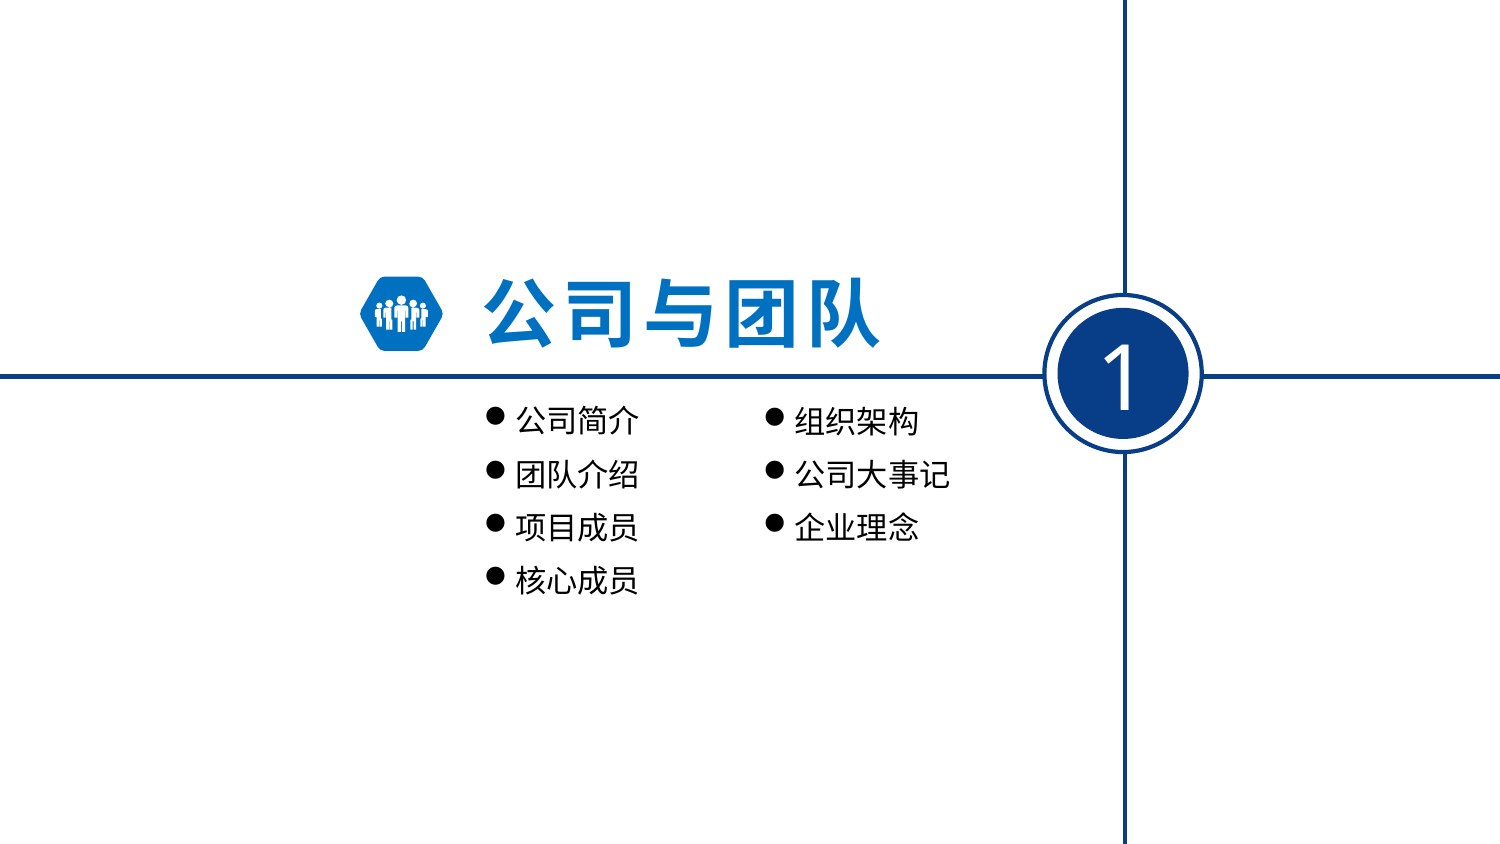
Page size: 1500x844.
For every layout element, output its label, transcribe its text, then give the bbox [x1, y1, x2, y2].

text_box 1 [1055, 305, 1120, 375]
text_box [1129, 293, 1204, 375]
text_box 组织架构 [763, 402, 1093, 440]
text_box [1042, 292, 1120, 375]
text_box 企业理念 [763, 508, 1093, 546]
text_box 公司大事记 [763, 455, 1093, 494]
text_box 1 [1129, 385, 1190, 441]
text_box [359, 276, 443, 352]
text_box 团队介绍 [483, 454, 814, 493]
text_box 1 [1056, 385, 1120, 441]
text_box 公司与团队 [466, 259, 907, 365]
text_box 公司简介 [483, 401, 814, 440]
text_box 项目成员 [483, 508, 763, 546]
text_box [1129, 385, 1204, 454]
text_box [1077, 435, 1120, 455]
text_box [1043, 385, 1061, 402]
text_box 1 [1129, 306, 1191, 375]
text_box 核心成员 [483, 561, 814, 599]
